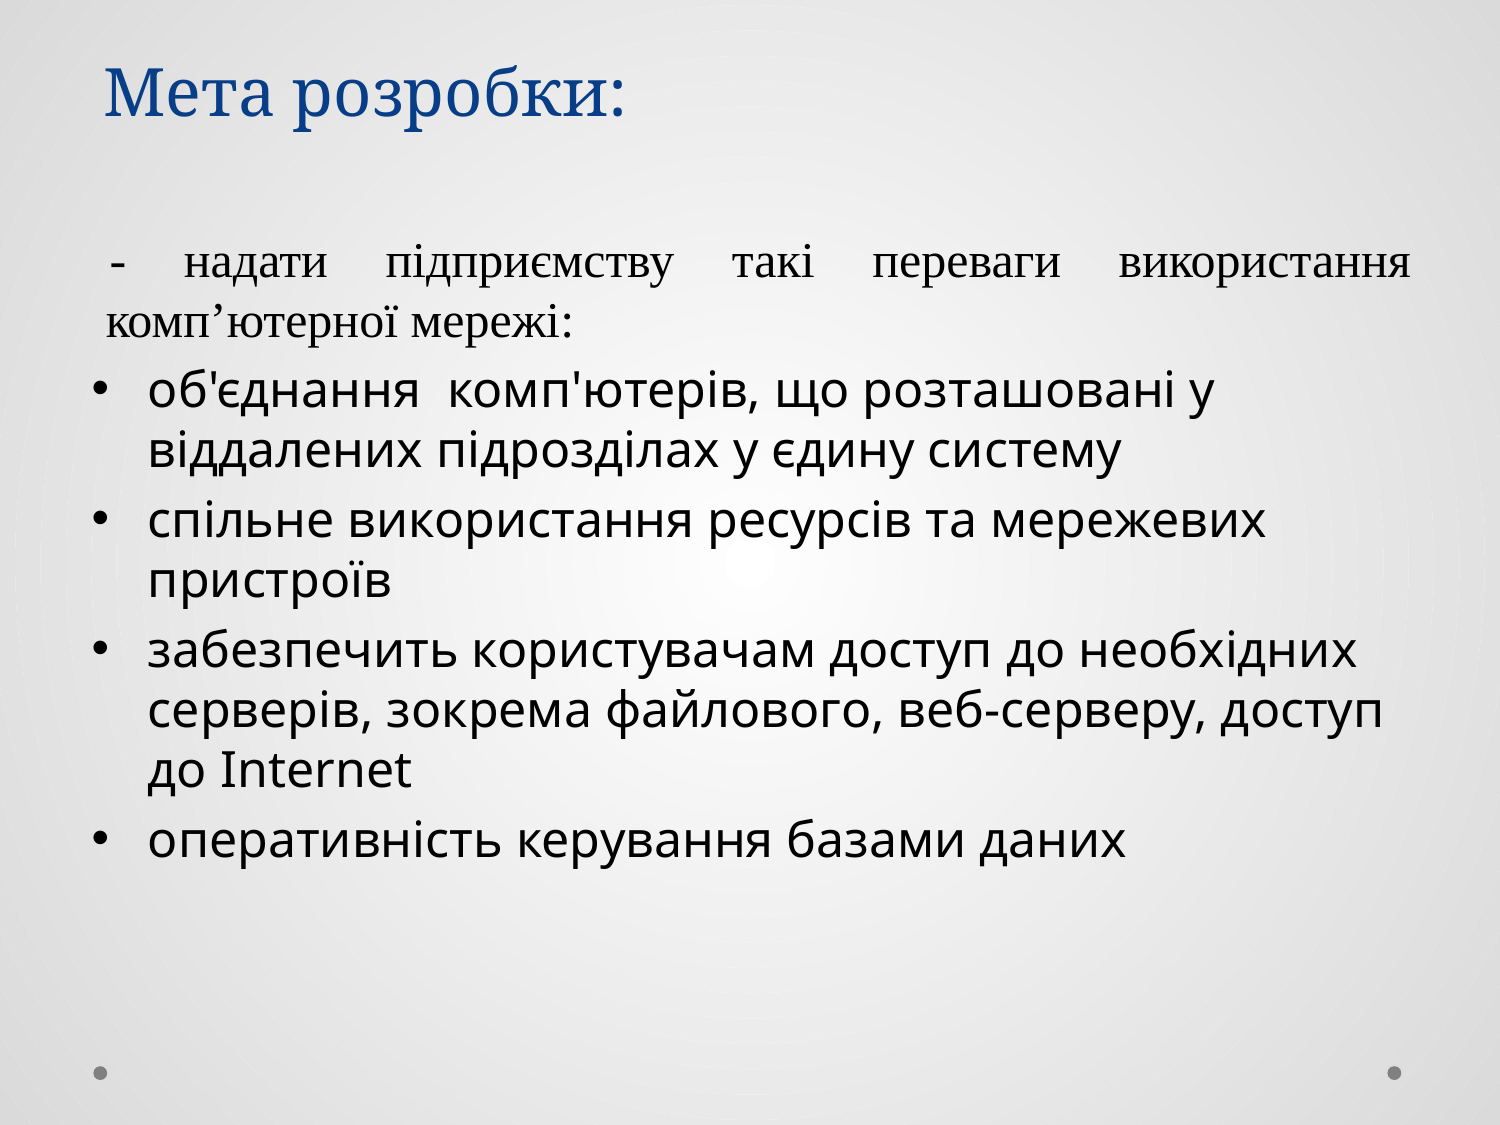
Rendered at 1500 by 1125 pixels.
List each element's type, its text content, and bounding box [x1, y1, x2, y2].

list - надати підприємству такі переваги використання комп’ютерної мережі: об'єднання комп'ютерів, що розташовані у віддалених підрозділах у єдину систему спільне використання ресурсів та мережевих пристроїв забезпечить користувачам доступ до необхідних серверів, зокрема файлового, веб-серверу, доступ до Internet оперативність керування базами даних [76, 219, 1427, 1024]
title Мета розробки: [88, 30, 1439, 138]
